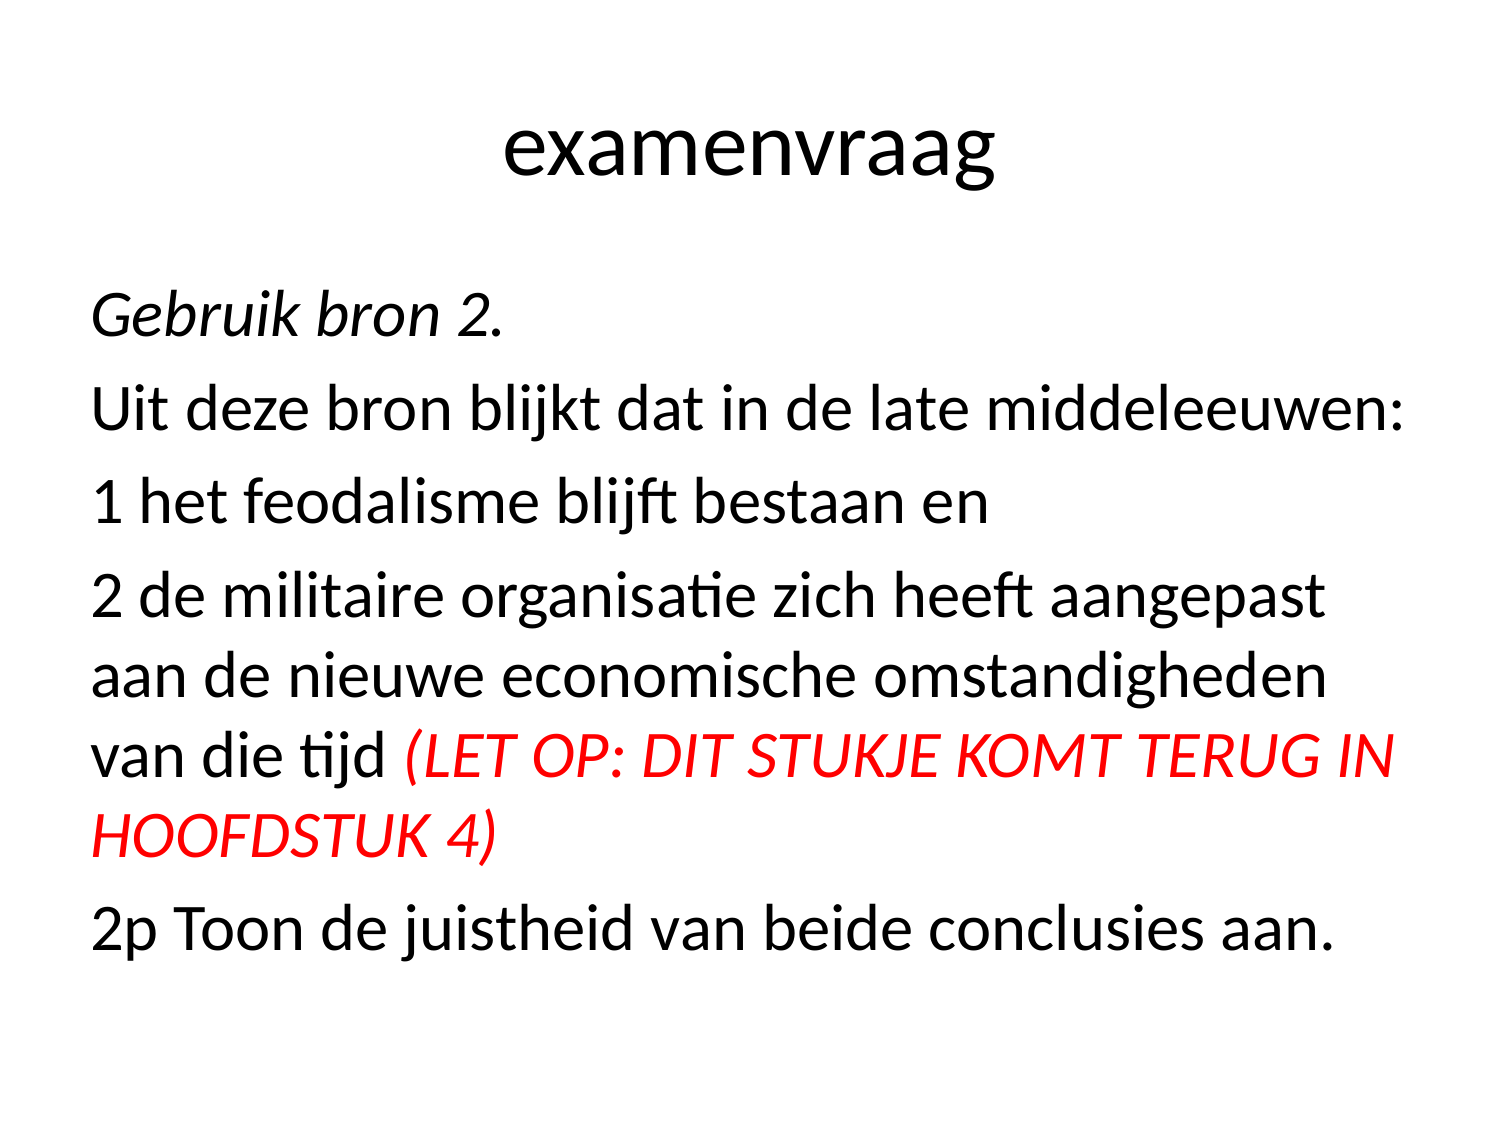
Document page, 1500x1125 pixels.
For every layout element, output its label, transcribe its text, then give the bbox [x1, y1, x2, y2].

list Gebruik bron 2. Uit deze bron blijkt dat in de late middeleeuwen: 1 het feodalisme blijft bestaan en 2 de militaire organisatie zich heeft aangepast aan de nieuwe economische omstandigheden van die tijd (LET OP: DIT STUKJE KOMT TERUG IN HOOFDSTUK 4) 2p Toon de juistheid van beide conclusies aan. [75, 262, 1425, 1005]
title examenvraag [75, 45, 1425, 233]
